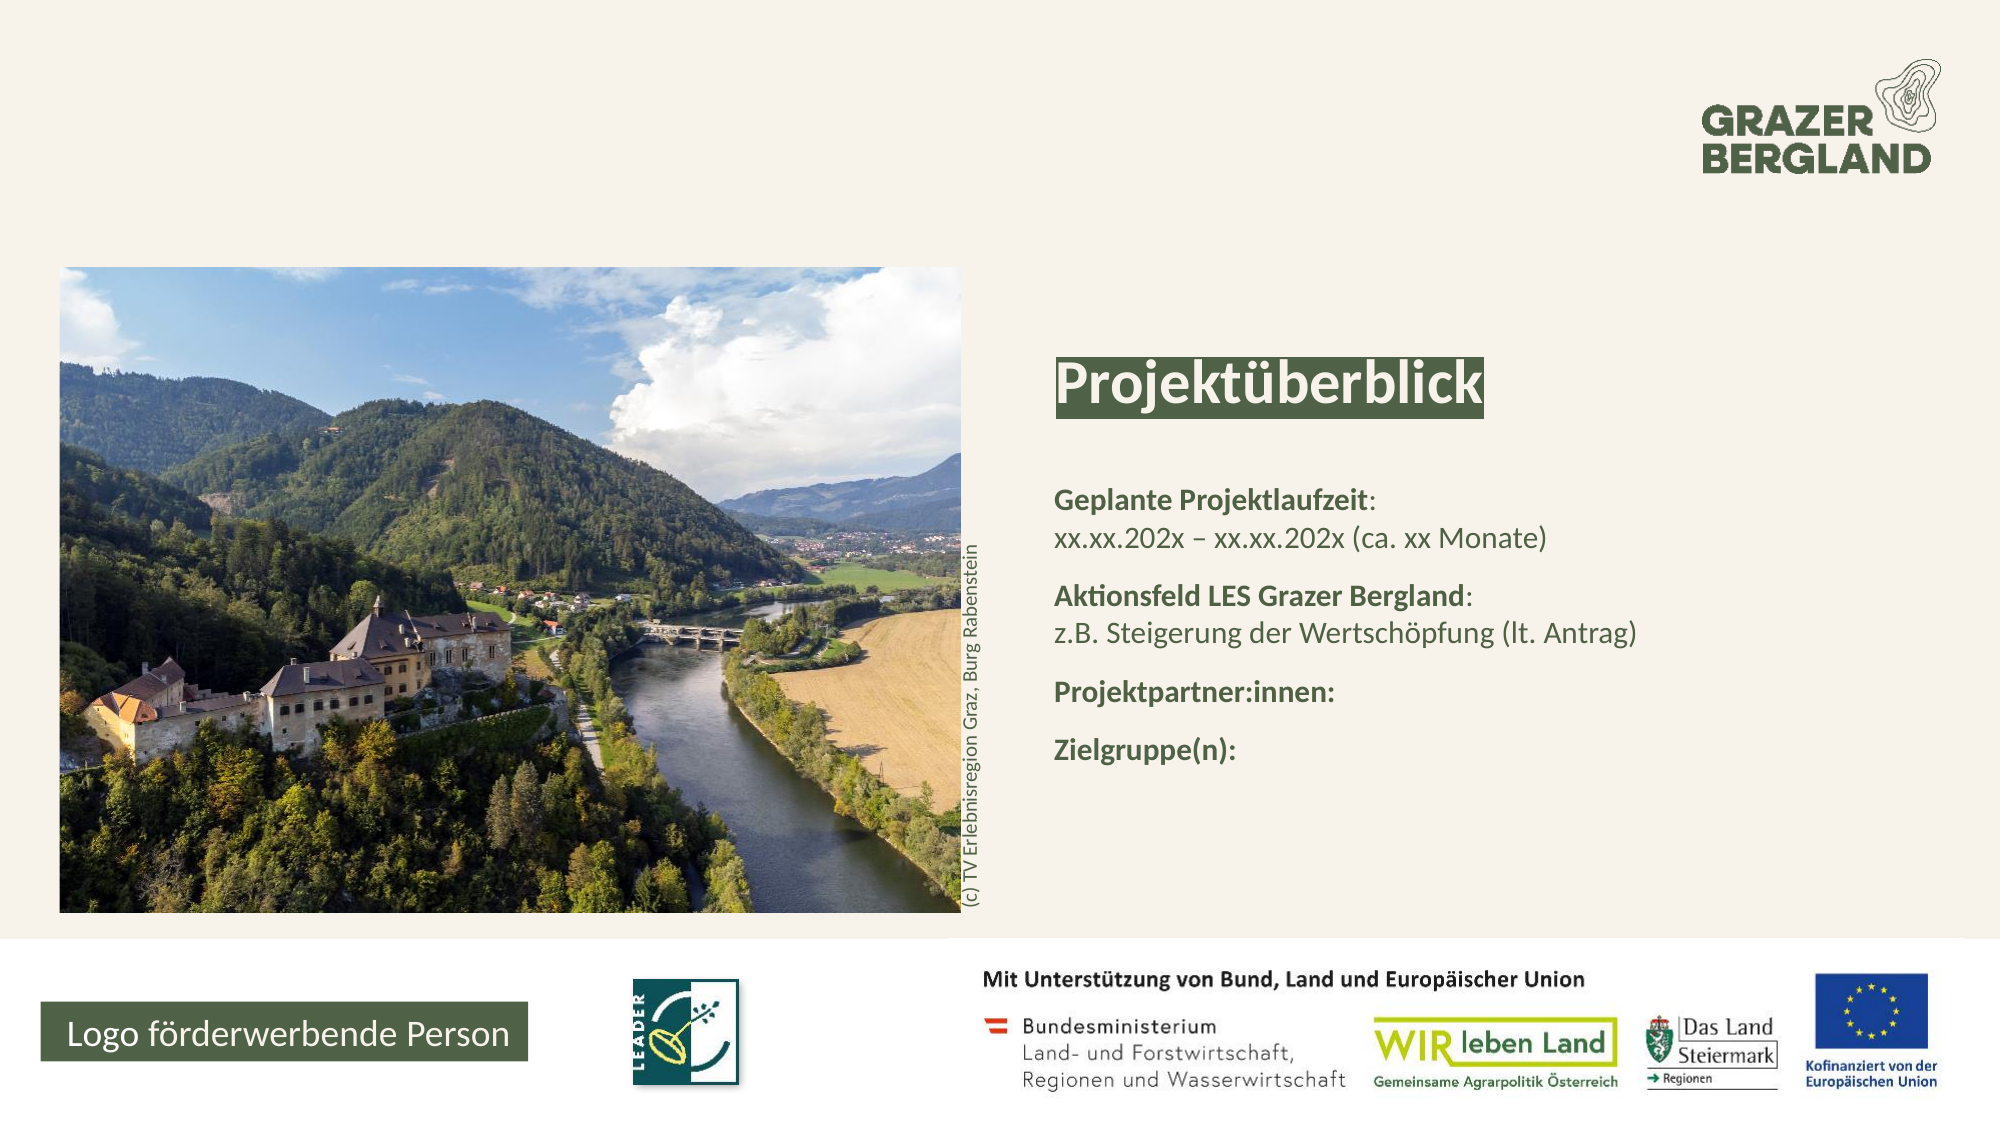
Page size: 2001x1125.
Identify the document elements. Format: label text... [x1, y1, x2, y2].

picture [59, 267, 961, 913]
picture [1702, 59, 1941, 174]
text_box (c) TV Erlebnisregion Graz, Burg Rabenstein [948, 460, 1005, 924]
picture [633, 979, 739, 1085]
picture [948, 938, 1965, 1125]
subtitle Geplante Projektlaufzeit: xx.xx.202x – xx.xx.202x (ca. xx Monate) Aktionsfeld LES Grazer Bergland: z.B. Steigerung der Wertschöpfung (lt. Antrag) Projektpartner:innen: Zielgruppe(n): [1039, 471, 1959, 913]
title Projektüberblick [1040, 267, 1942, 425]
